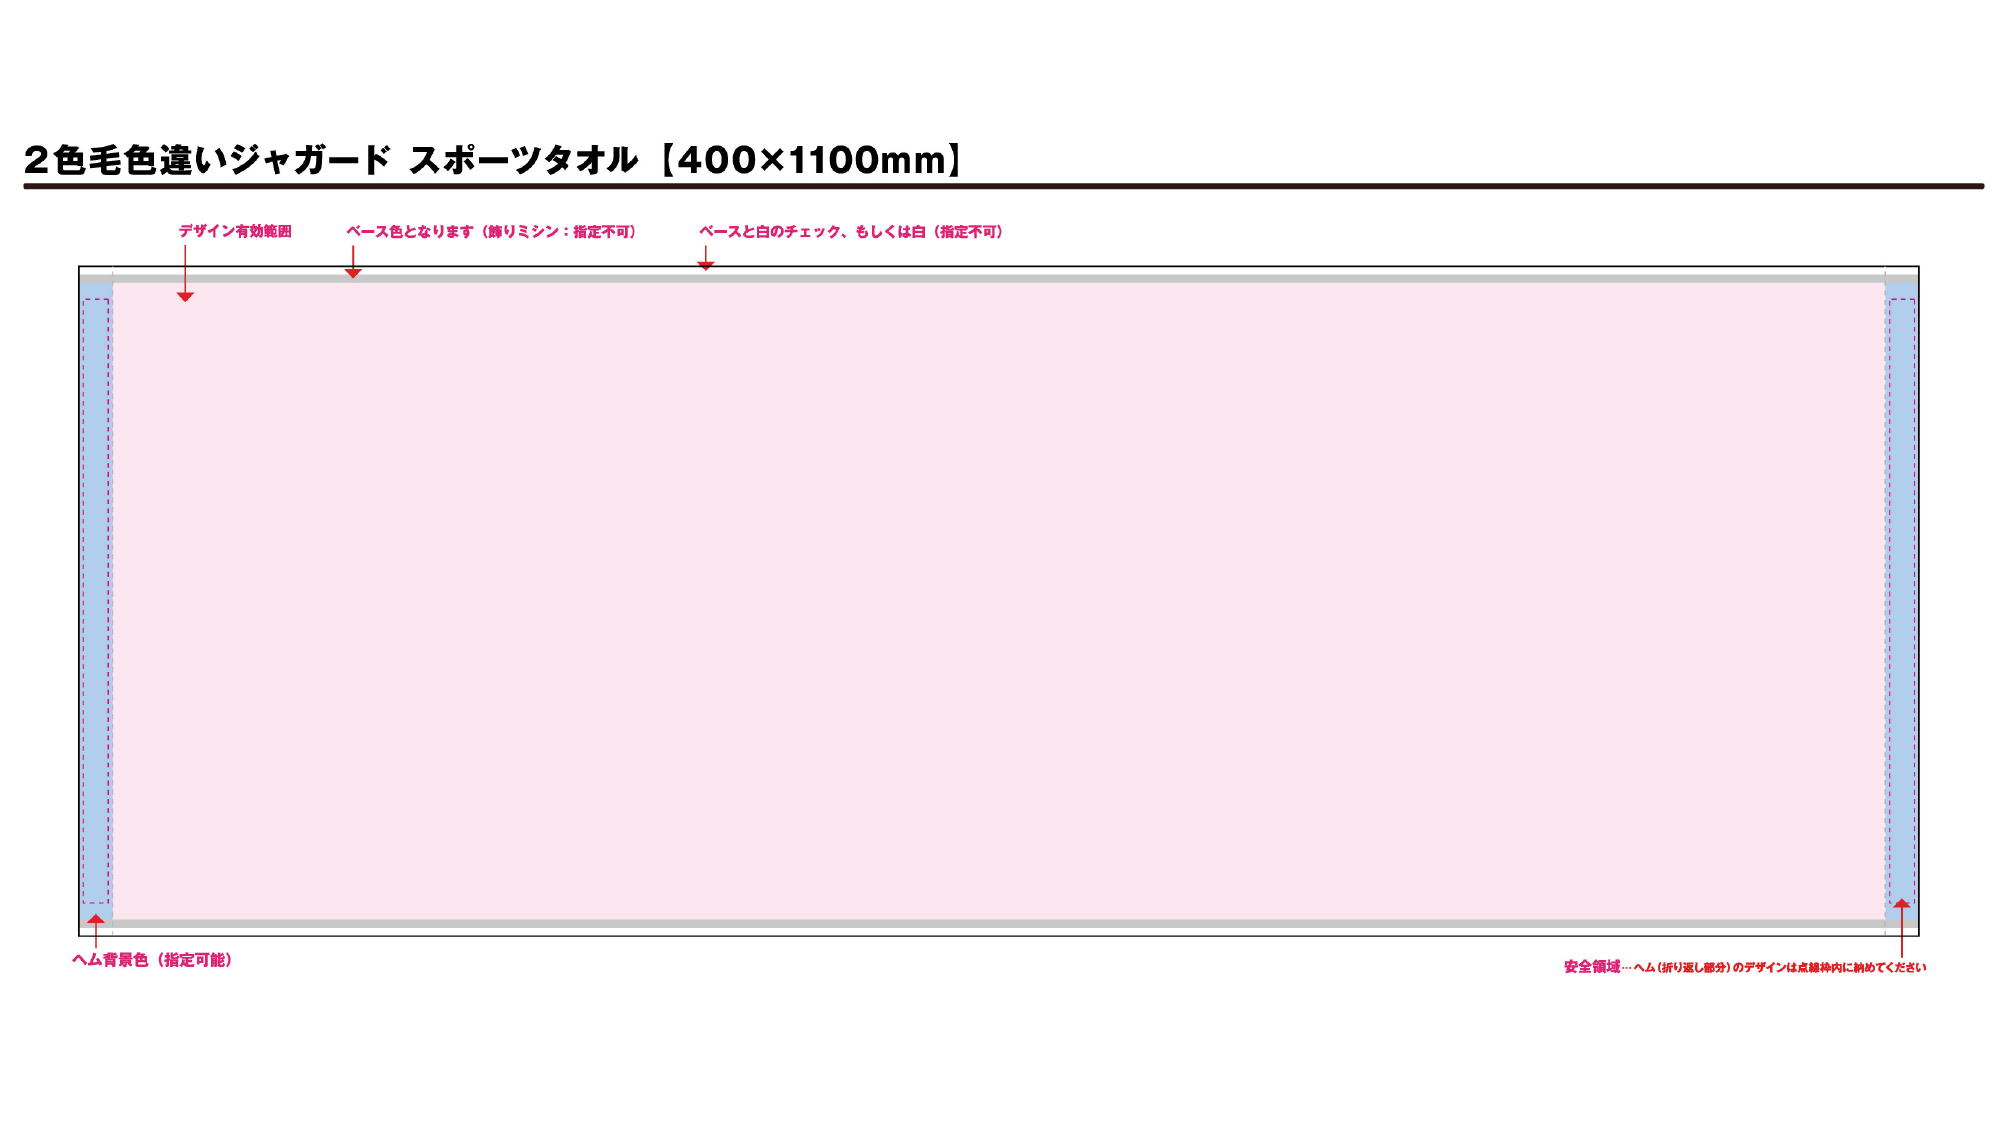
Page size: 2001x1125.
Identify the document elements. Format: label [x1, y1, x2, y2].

picture [0, 101, 1997, 1022]
